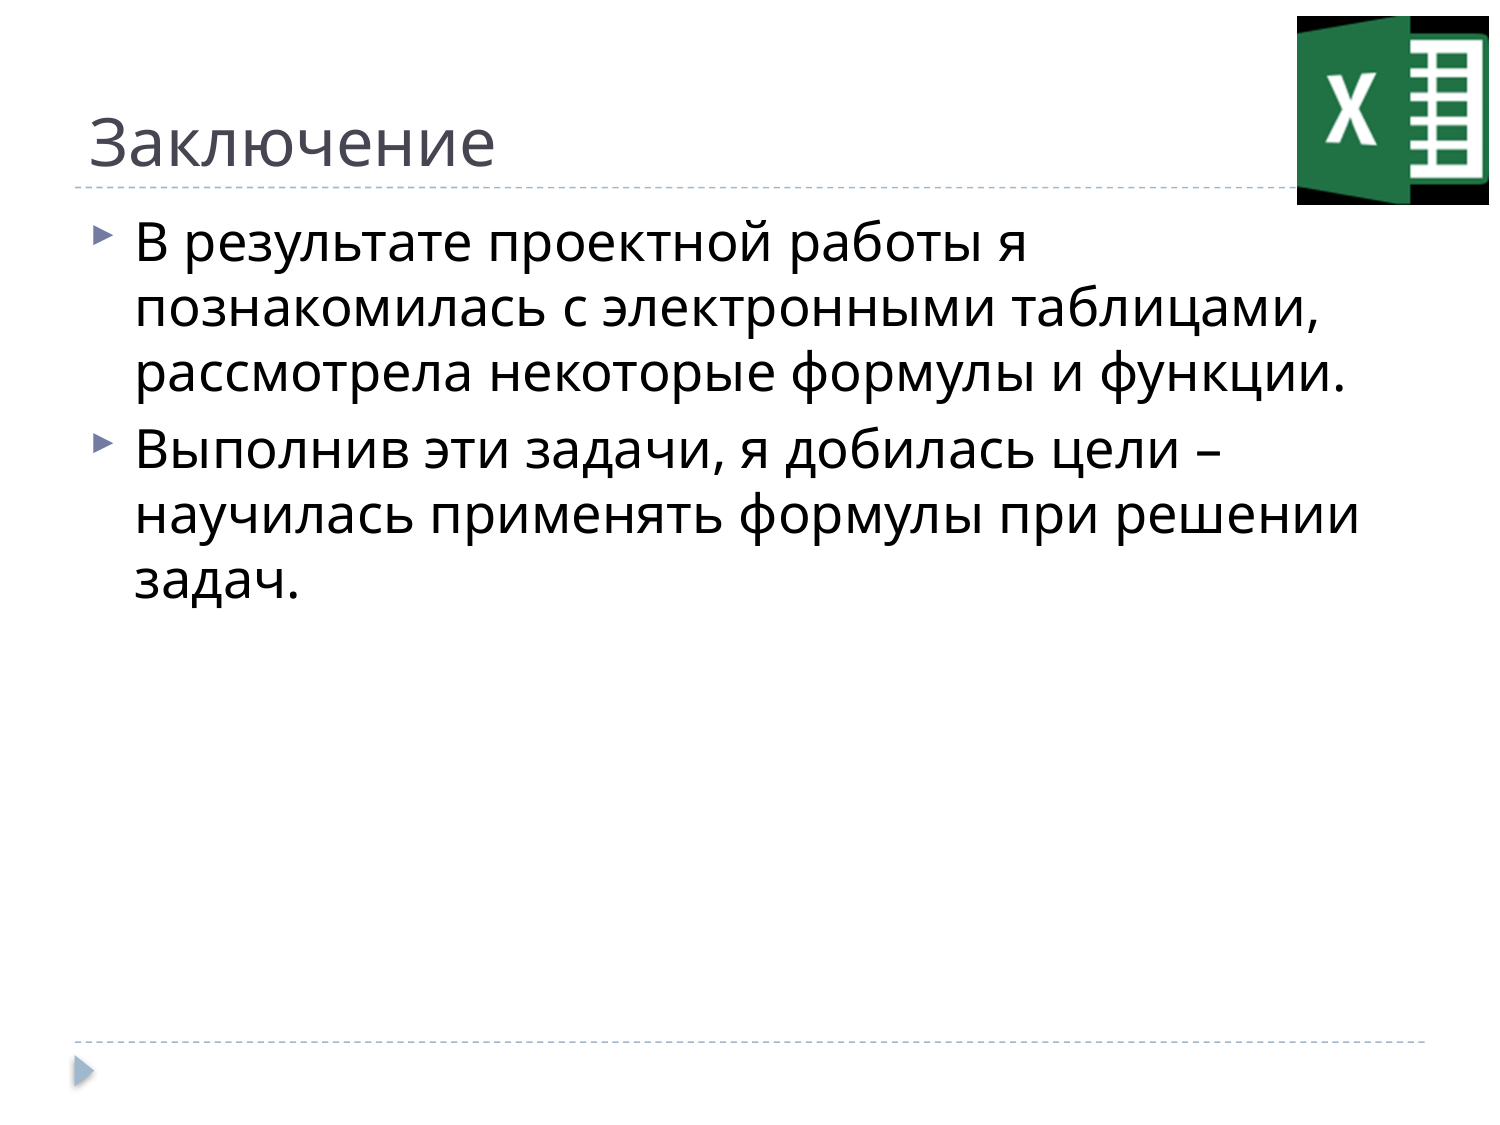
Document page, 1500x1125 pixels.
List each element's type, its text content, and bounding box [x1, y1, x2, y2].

picture [1297, 16, 1489, 205]
title Заключение [75, 24, 1291, 188]
list В результате проектной работы я познакомилась с электронными таблицами, рассмотрела некоторые формулы и функции. Выполнив эти задачи, я добилась цели – научилась применять формулы при решении задач. [75, 200, 1425, 1010]
